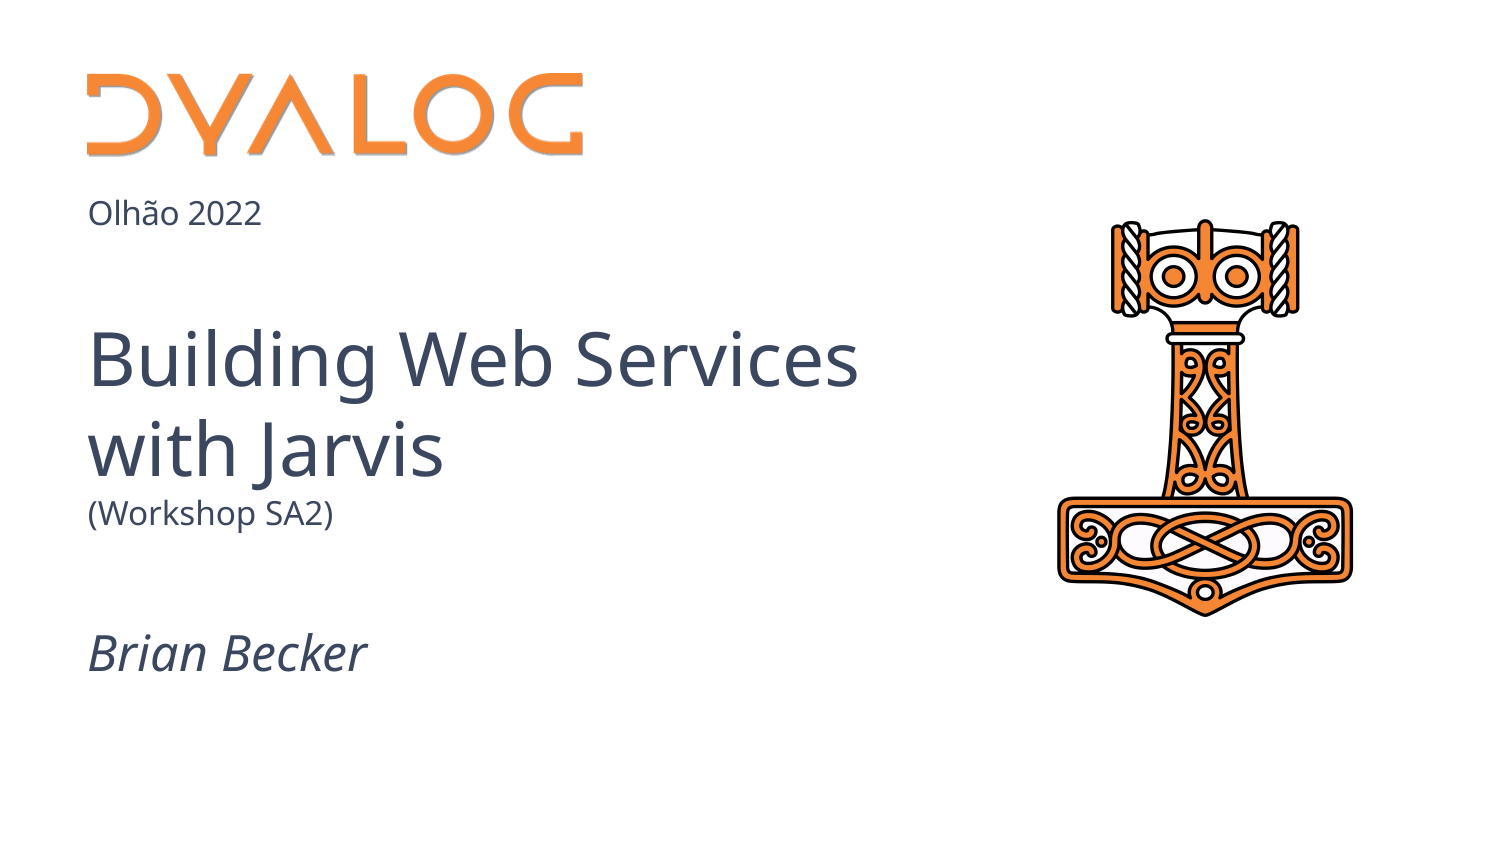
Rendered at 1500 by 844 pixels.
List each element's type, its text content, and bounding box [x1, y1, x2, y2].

picture [1042, 198, 1364, 652]
title Building Web Services with Jarvis (Workshop SA2) [72, 276, 906, 567]
picture [87, 73, 583, 181]
list Brian Becker [72, 613, 906, 782]
